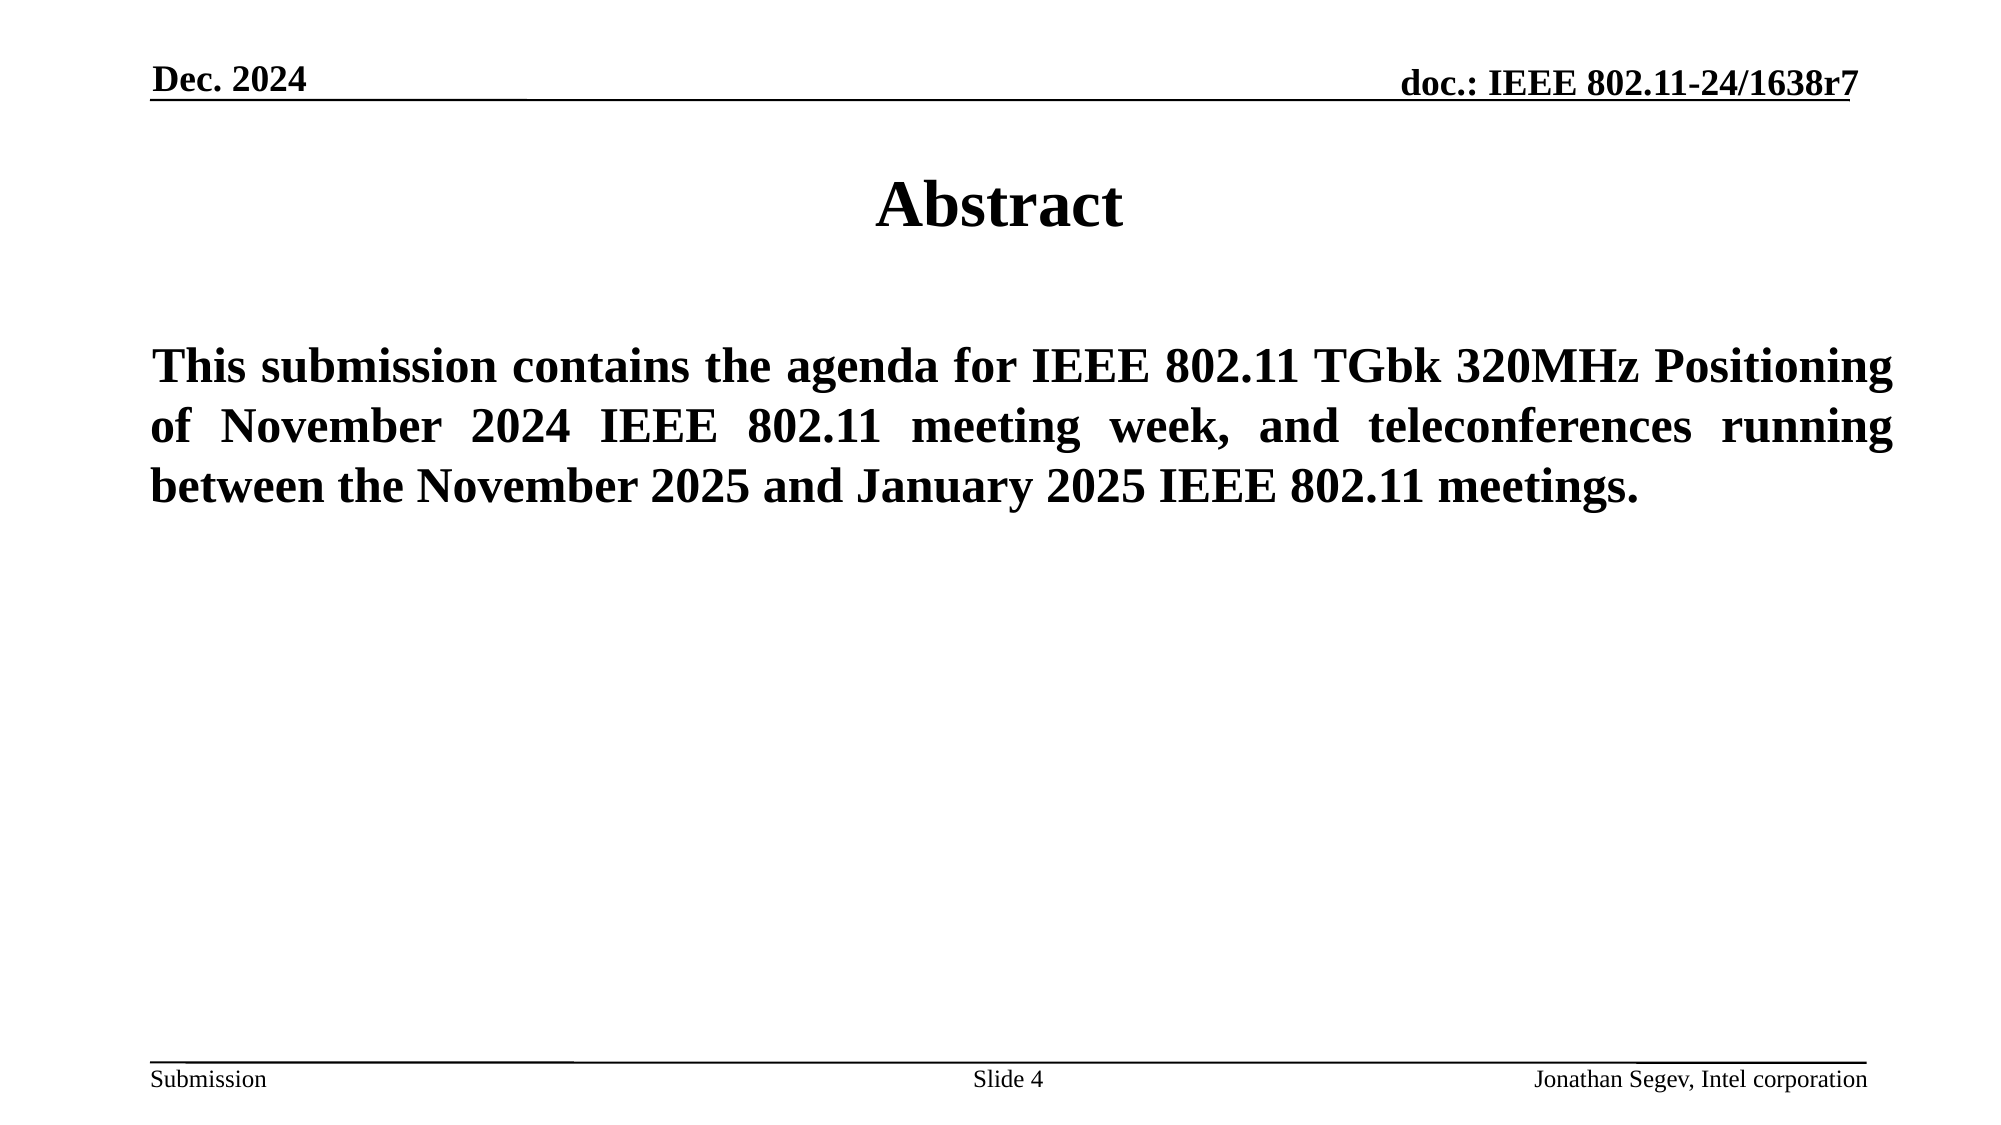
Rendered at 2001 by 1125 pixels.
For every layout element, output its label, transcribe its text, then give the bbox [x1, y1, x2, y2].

footer Jonathan Segev, Intel corporation [1171, 1061, 1869, 1093]
title Abstract [149, 112, 1850, 288]
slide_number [152, 54, 563, 100]
list This submission contains the agenda for IEEE 802.11 TGbk 320MHz Positioning of November 2024 IEEE 802.11 meeting week, and teleconferences running between the November 2025 and January 2025 IEEE 802.11 meetings. [78, 324, 1910, 1000]
slide_number Slide 4 [950, 1061, 1067, 1123]
